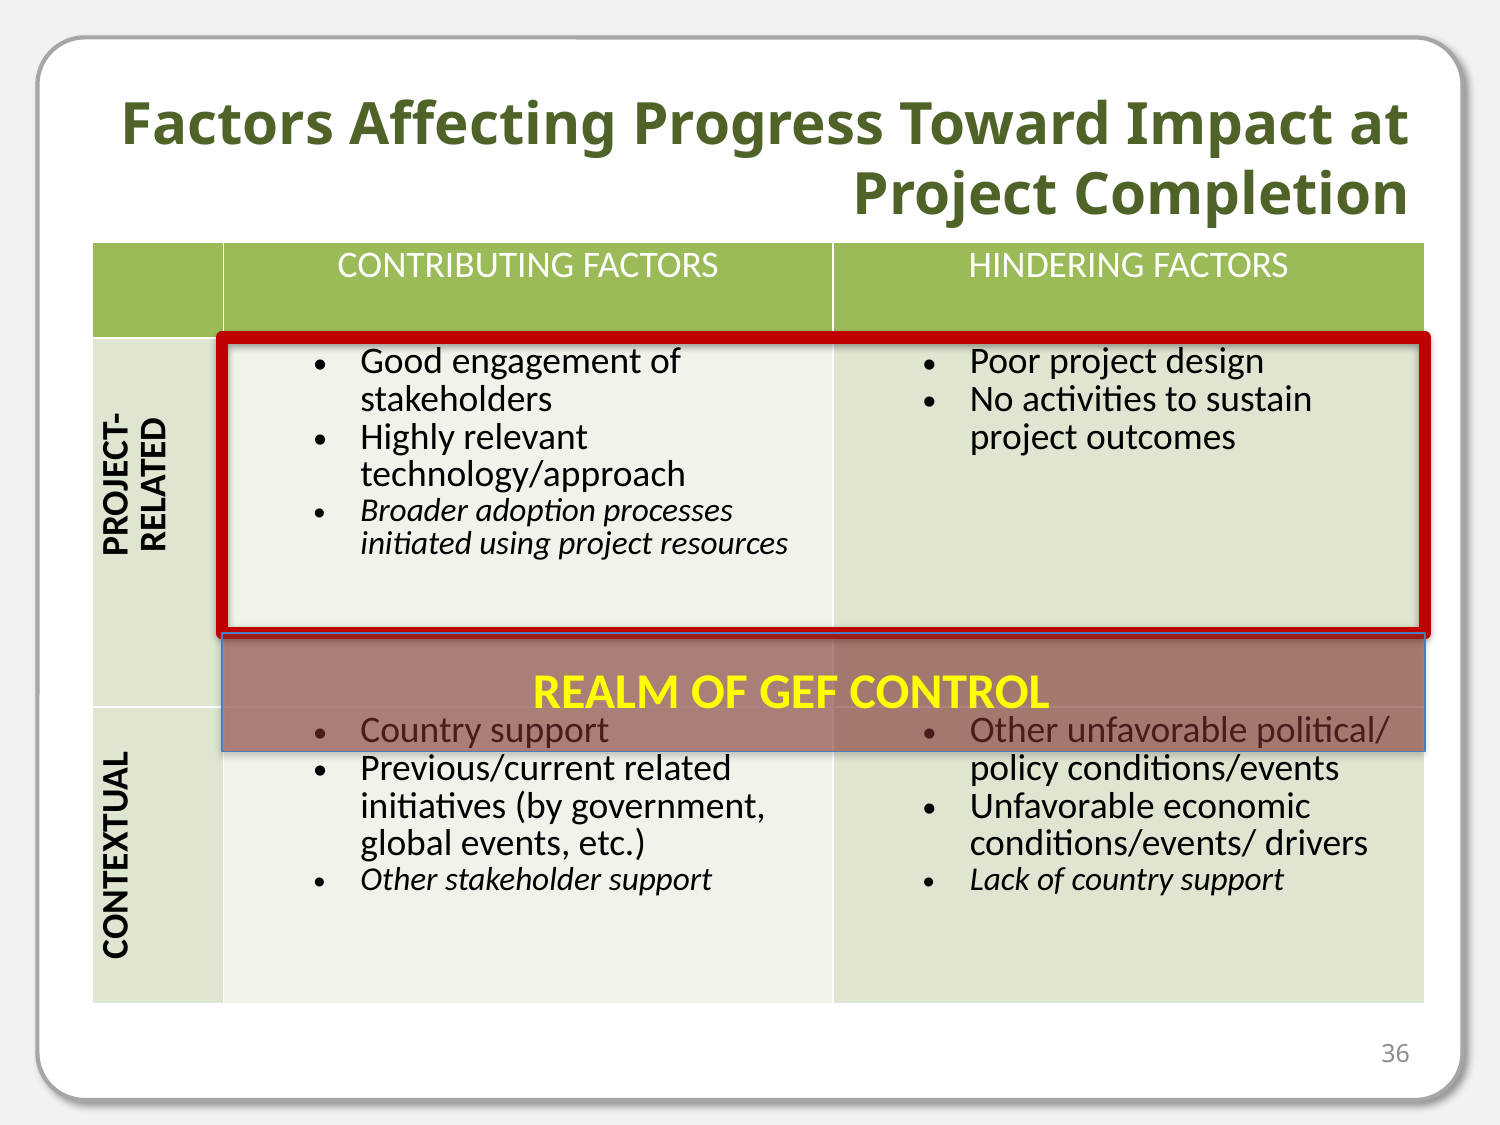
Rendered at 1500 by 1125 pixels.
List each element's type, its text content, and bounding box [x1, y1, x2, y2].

slide_number 36 [1074, 1025, 1425, 1085]
table_cell CONTEXTUAL [93, 708, 223, 1003]
table_header CONTRIBUTING FACTORS [224, 243, 832, 335]
table_cell Other unfavorable political/ policy conditions/events Unfavorable economic conditions/events/ drivers Lack of country support [834, 760, 1424, 1003]
title Factors Affecting Progress Toward Impact at Project Completion [75, 62, 1425, 250]
table_header [93, 243, 223, 337]
text_box [221, 337, 1426, 632]
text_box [221, 632, 1426, 752]
table_cell Country support Previous/current related initiatives (by government, global events, etc.) Other stakeholder support [224, 761, 832, 1003]
table_cell PROJECT-RELATED [93, 339, 217, 706]
table_header HINDERING FACTORS [834, 243, 1424, 336]
